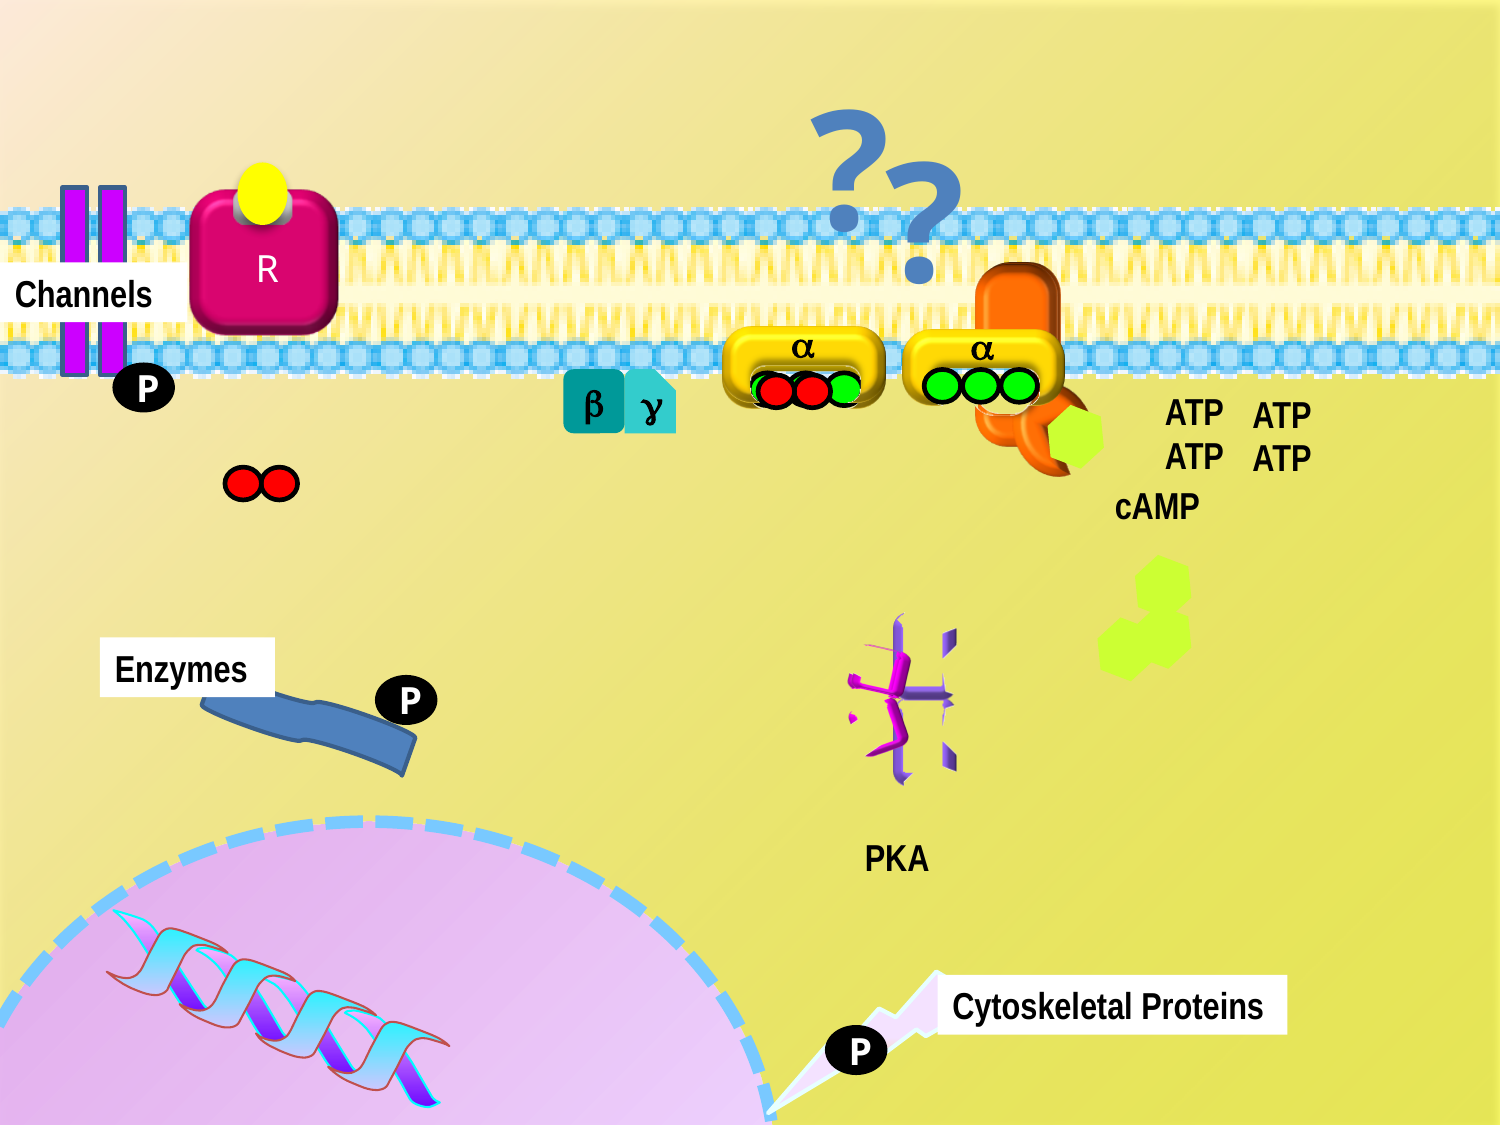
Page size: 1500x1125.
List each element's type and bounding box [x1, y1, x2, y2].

text_box [0, 453, 1500, 1125]
picture [833, 574, 1001, 826]
text_box [720, 312, 888, 408]
picture [187, 187, 342, 338]
text_box [899, 314, 1068, 410]
text_box [757, 374, 831, 408]
text_box [0, 174, 1500, 447]
picture [966, 260, 1092, 479]
text_box [224, 466, 298, 501]
text_box [923, 369, 1038, 403]
text_box [563, 368, 677, 434]
text_box [0, 0, 1500, 174]
